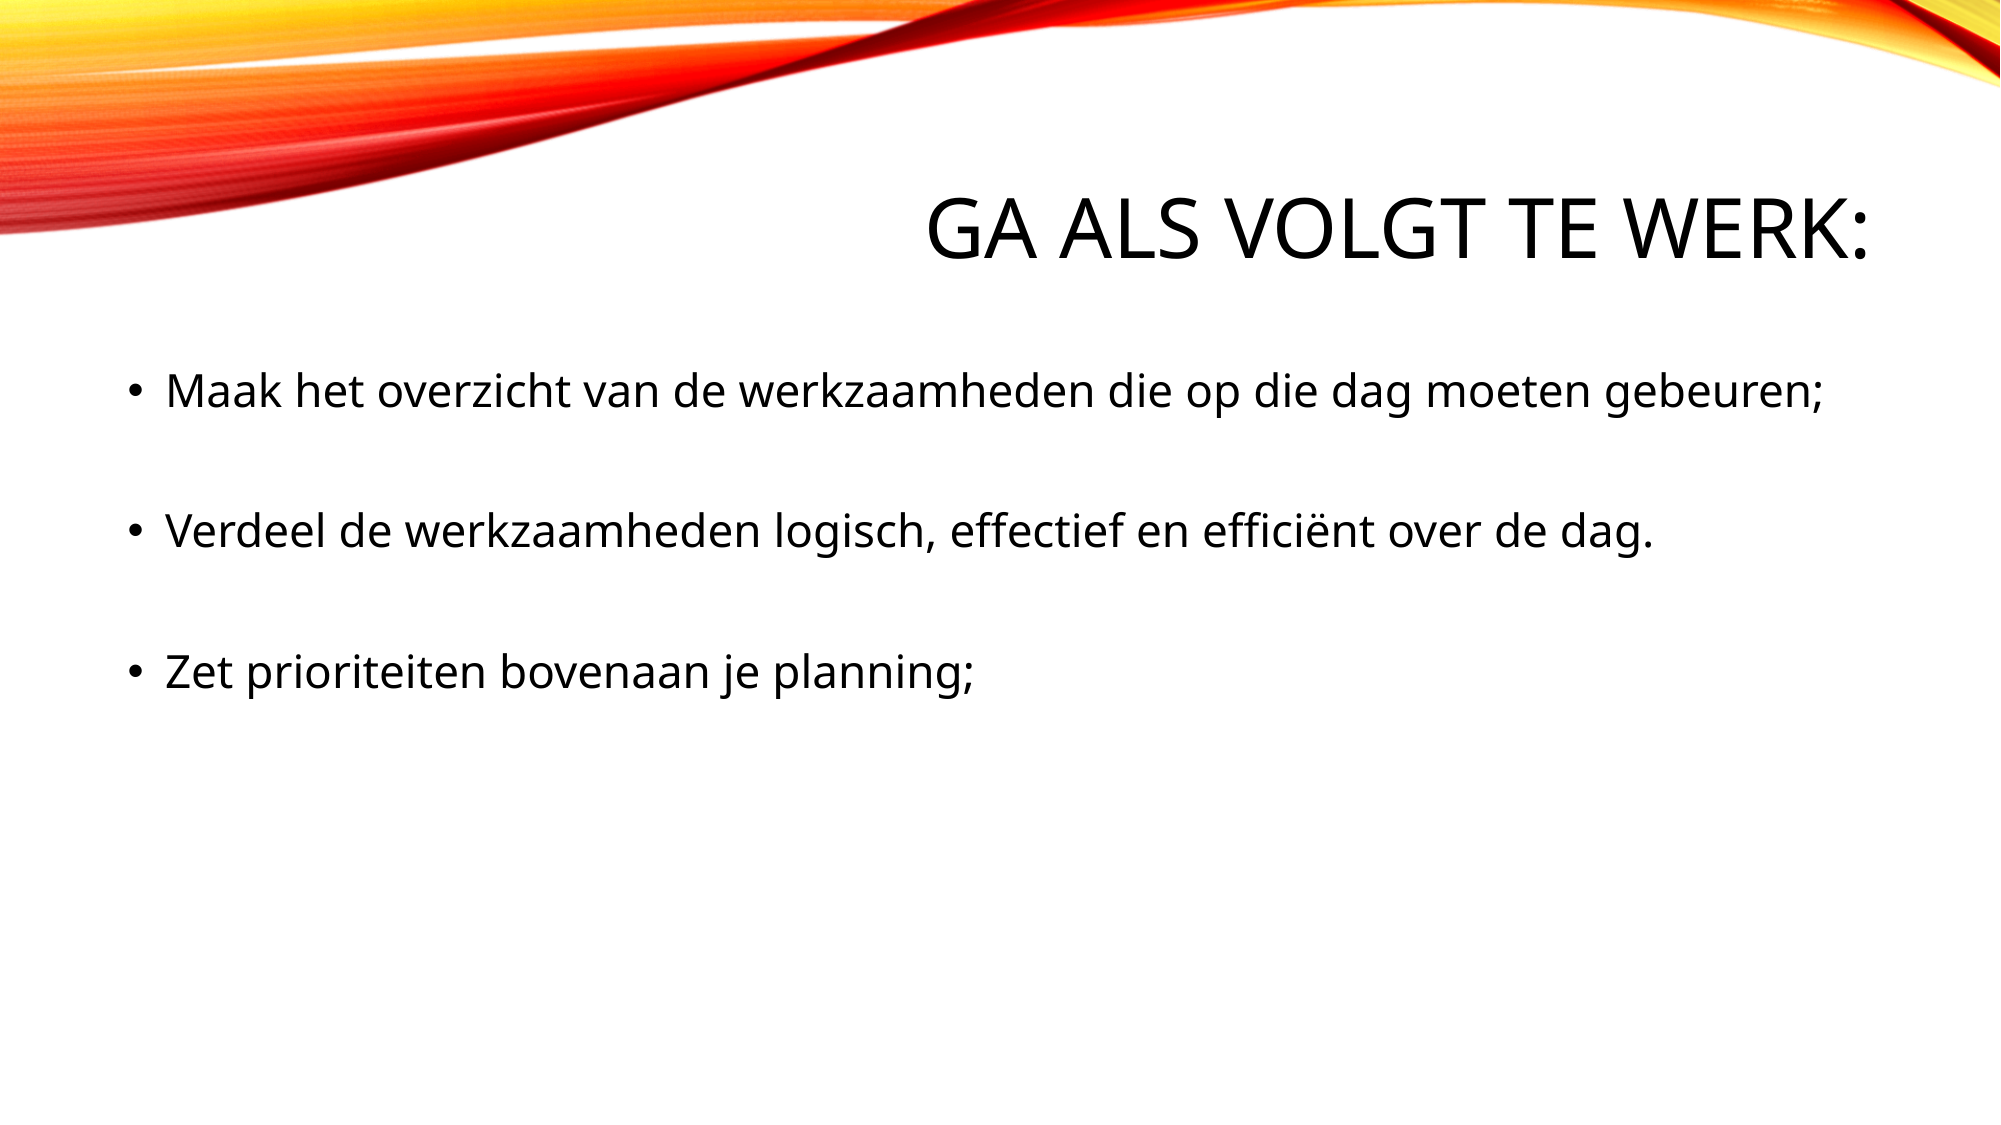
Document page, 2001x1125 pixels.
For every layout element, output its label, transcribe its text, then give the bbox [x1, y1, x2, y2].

picture [0, 0, 2000, 237]
title Ga als volgt te werk: [474, 125, 1888, 338]
list Maak het overzicht van de werkzaamheden die op die dag moeten gebeuren; Verdeel de werkzaamheden logisch, effectief en efficiënt over de dag. Zet prioriteiten bovenaan je planning; [112, 360, 1888, 1021]
